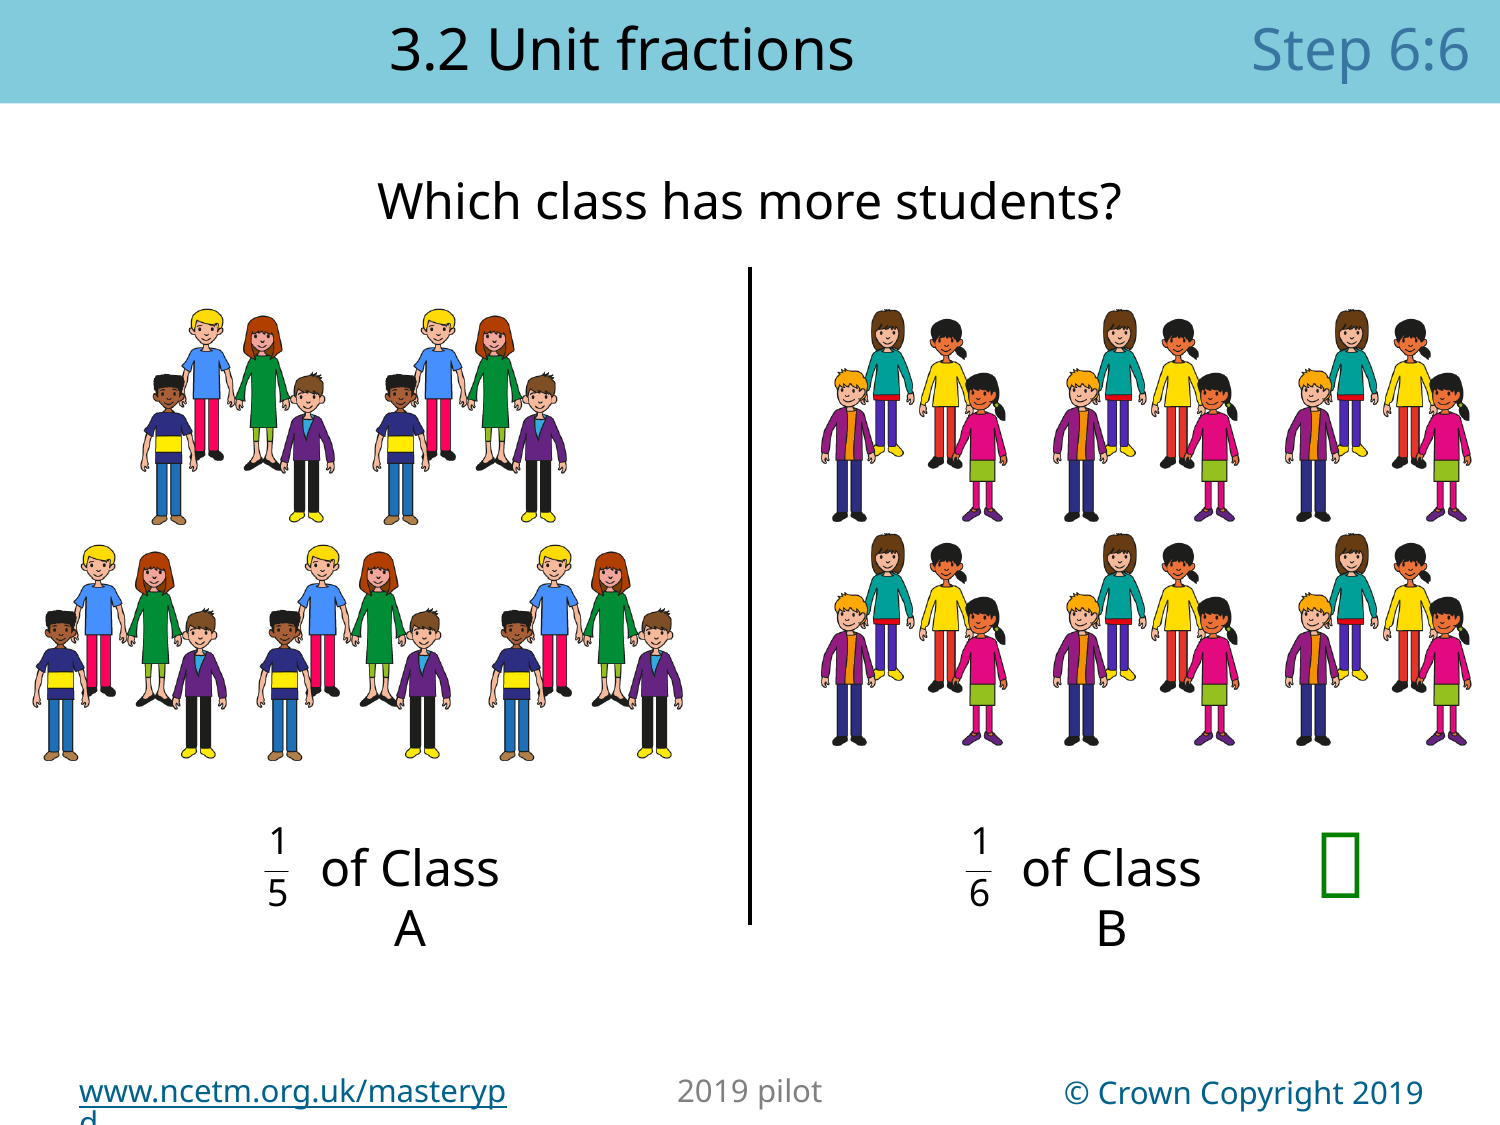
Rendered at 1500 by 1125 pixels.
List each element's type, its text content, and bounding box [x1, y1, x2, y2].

text_box of Class A [294, 829, 527, 965]
text_box  [1298, 799, 1372, 924]
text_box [260, 820, 294, 913]
picture [1262, 301, 1483, 761]
picture [13, 289, 702, 761]
picture [1030, 301, 1251, 761]
list 3.2 Unit fractions Step 6:6 [0, 0, 1500, 104]
picture [798, 301, 1019, 761]
text_box of Class B [995, 829, 1228, 964]
text_box Which class has more students? [192, 162, 1308, 238]
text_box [961, 820, 996, 912]
